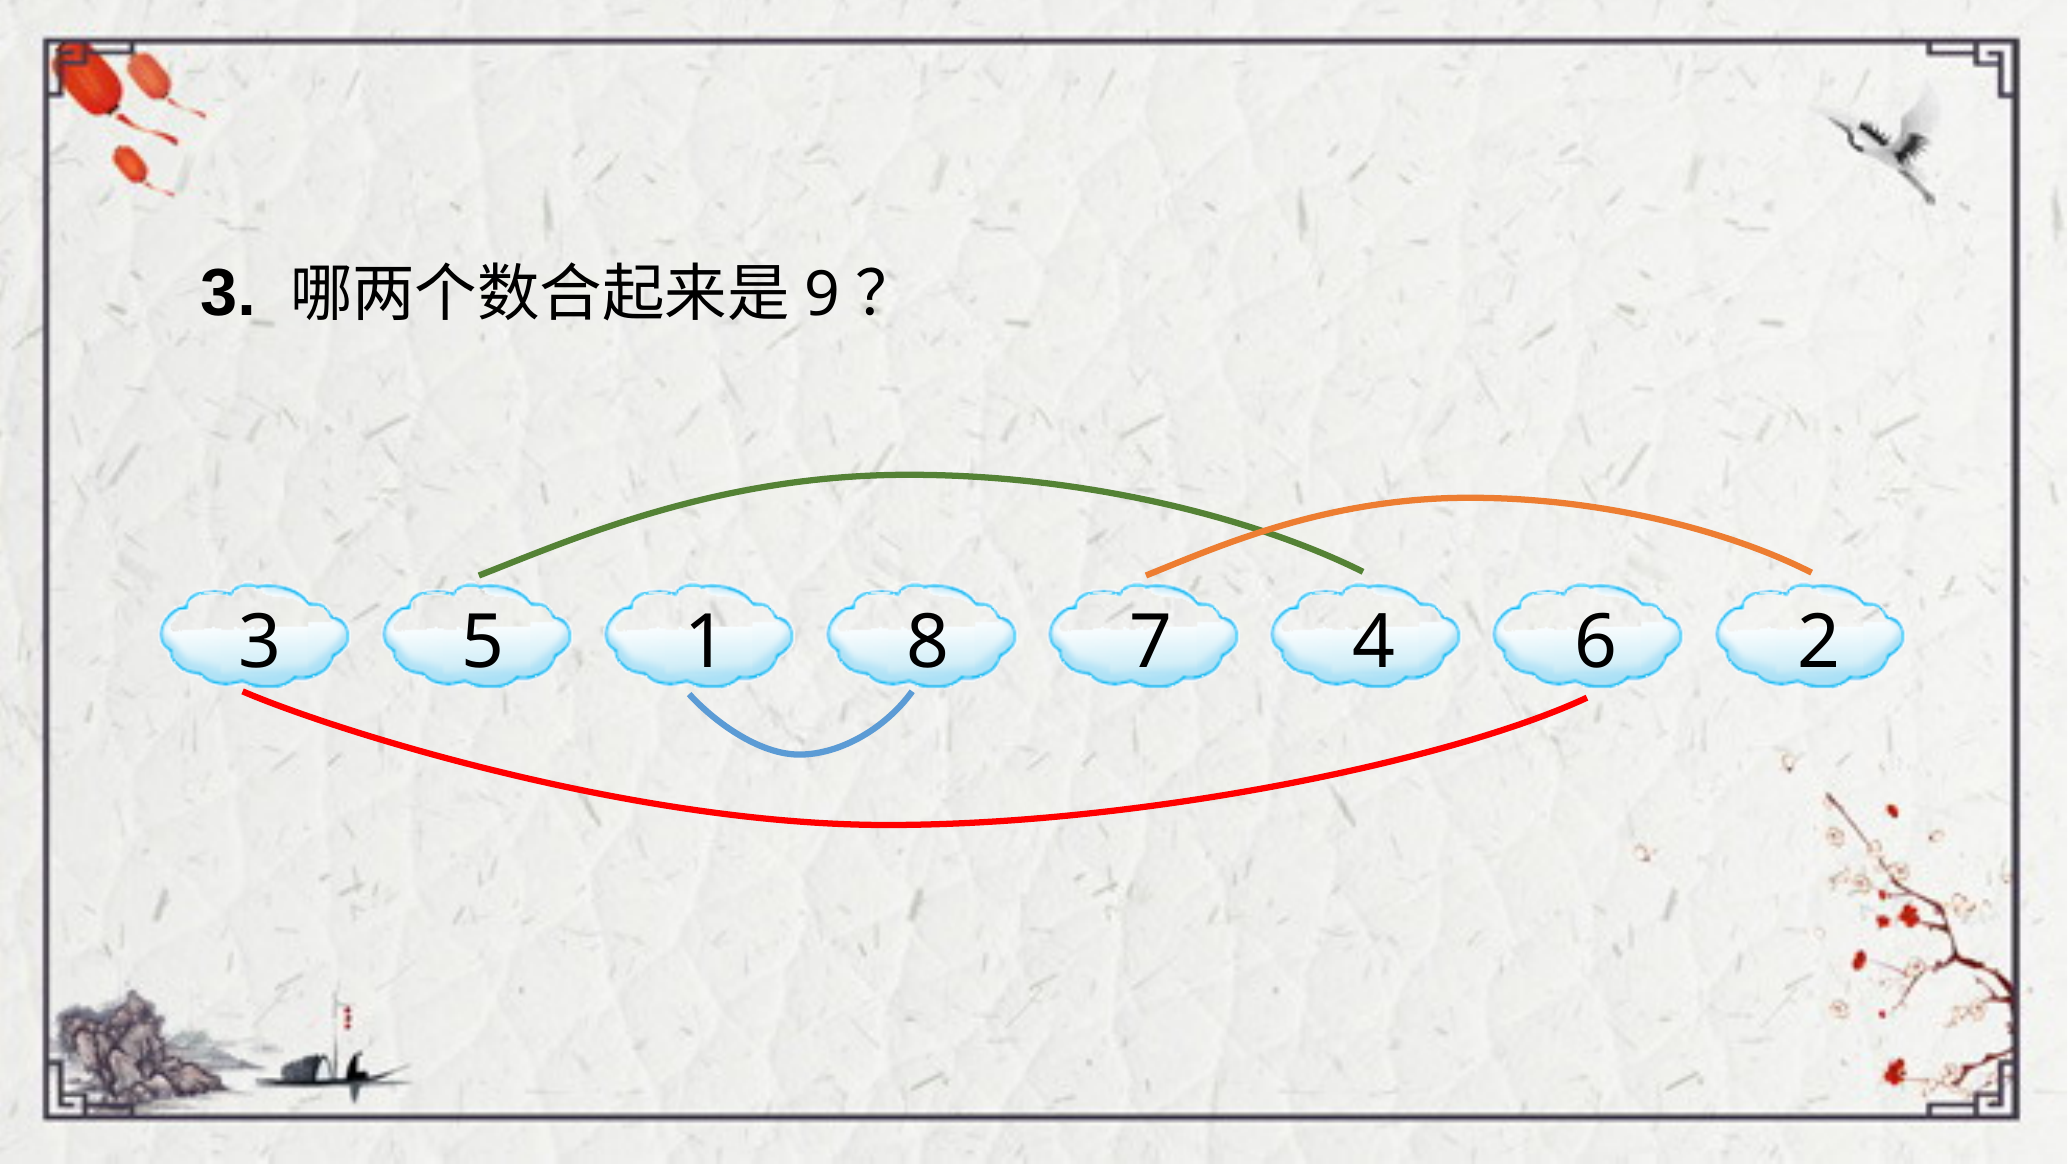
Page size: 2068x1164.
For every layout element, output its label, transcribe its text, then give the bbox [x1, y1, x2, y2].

picture [0, 0, 2068, 1164]
text_box 3. 哪两个数合起来是9？ [185, 241, 941, 337]
text_box [478, 473, 1263, 575]
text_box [149, 575, 1914, 702]
text_box [1145, 496, 1813, 575]
text_box [266, 702, 1580, 827]
text_box [695, 702, 906, 756]
